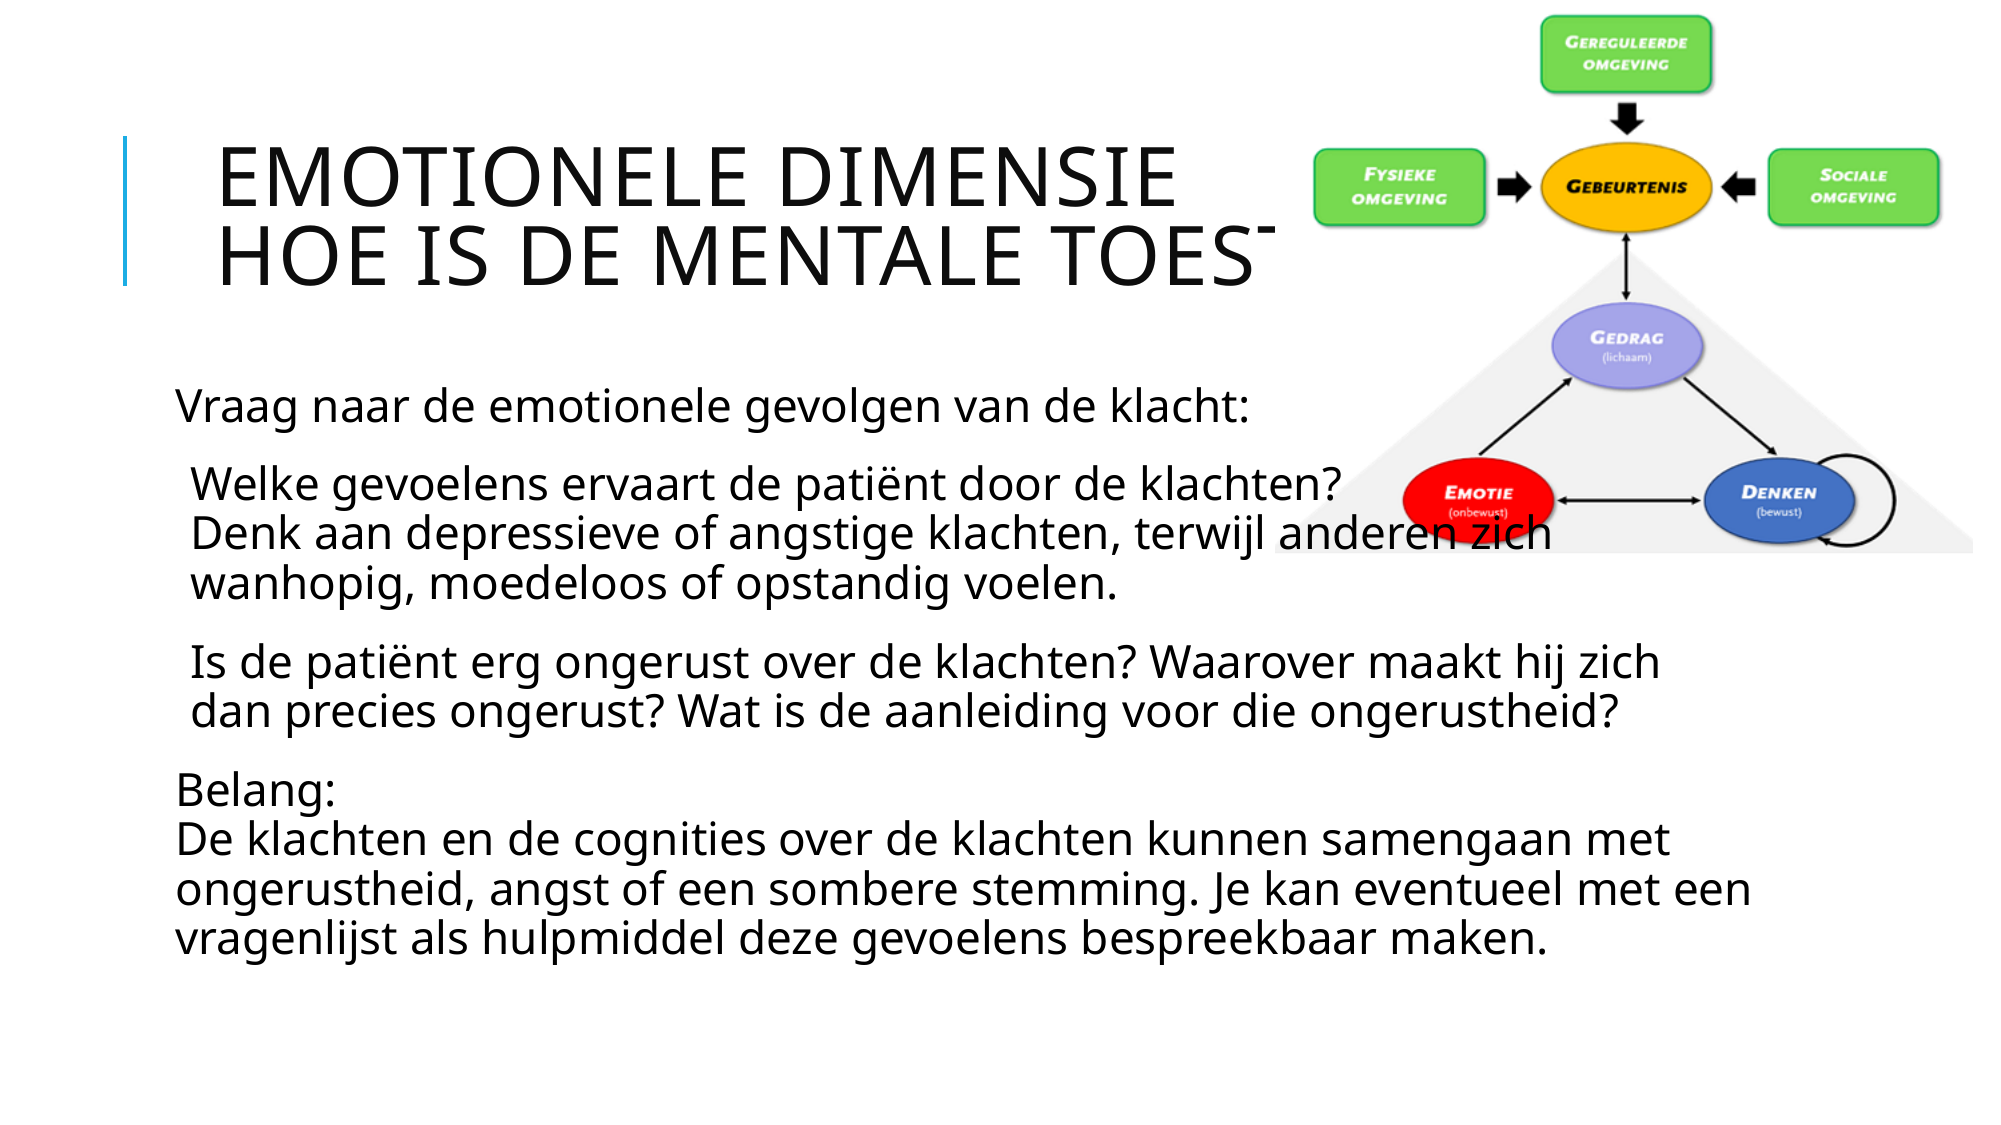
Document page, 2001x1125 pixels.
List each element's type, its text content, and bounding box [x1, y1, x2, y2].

list Vraag naar de emotionele gevolgen van de klacht: Welke gevoelens ervaart de patiënt door de klachten? Denk aan depressieve of angstige klachten, terwijl anderen zich wanhopig, moedeloos of opstandig voelen. Is de patiënt erg ongerust over de klachten? Waarover maakt hij zich dan precies ongerust? Wat is de aanleiding voor die ongerustheid? Belang: De klachten en de cognities over de klachten kunnen samengaan met ongerustheid, angst of een sombere stemming. Je kan eventueel met een vragenlijst als hulpmiddel deze gevoelens bespreekbaar maken. [168, 375, 1763, 1035]
title Emotionele dimensie Hoe is de mentale toestand [200, 133, 1268, 310]
picture [1275, 0, 1973, 556]
